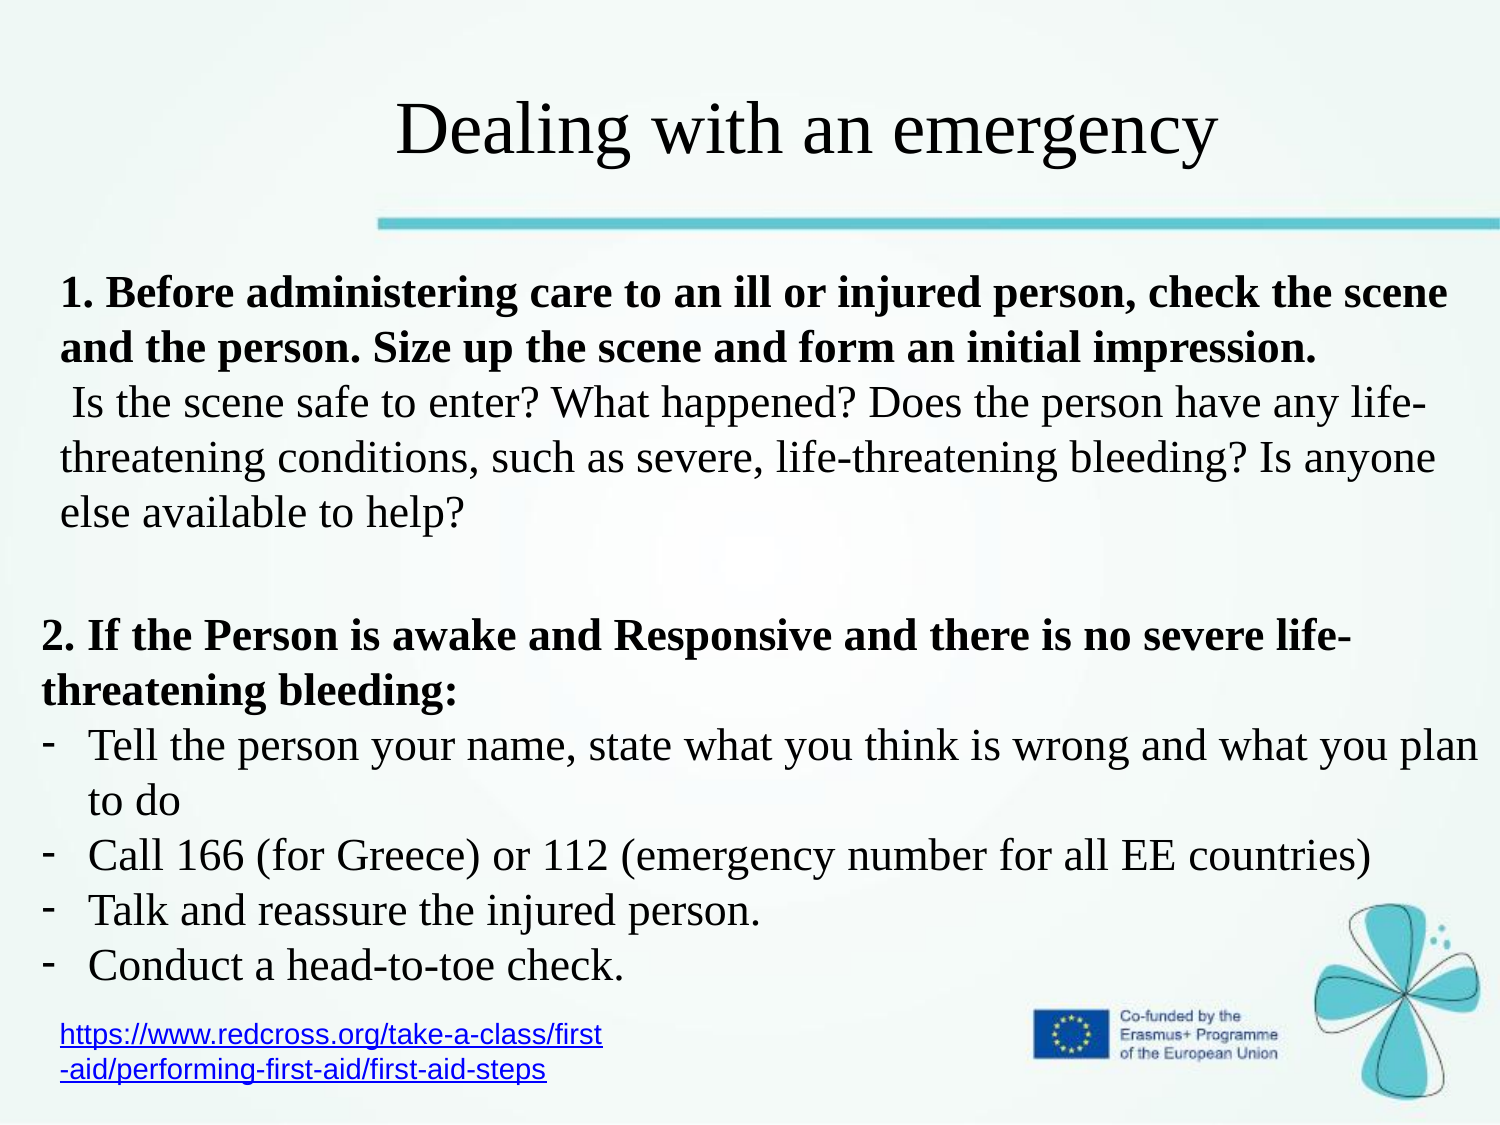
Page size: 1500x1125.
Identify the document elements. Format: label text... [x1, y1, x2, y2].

text_box 2. If the Person is awake and Responsive and there is no severe life-threatening bleeding: Tell the person your name, state what you think is wrong and what you plan to do Call 166 (for Greece) or 112 (emergency number for all EE countries) Talk and reassure the injured person. Conduct a head-to-toe check. [26, 597, 1500, 997]
picture [0, 0, 1500, 1125]
text_box https://www.redcross.org/take-a-class/first-aid/performing-first-aid/first-aid-steps [44, 1008, 1028, 1093]
text_box Dealing with an emergency [375, 70, 1240, 176]
text_box 1. Before administering care to an ill or injured person, check the scene and the person. Size up the scene and form an initial impression. Is the scene safe to enter? What happened? Does the person have any life-threatening conditions, such as severe, life-threatening bleeding? Is anyone else available to help? [44, 254, 1484, 545]
